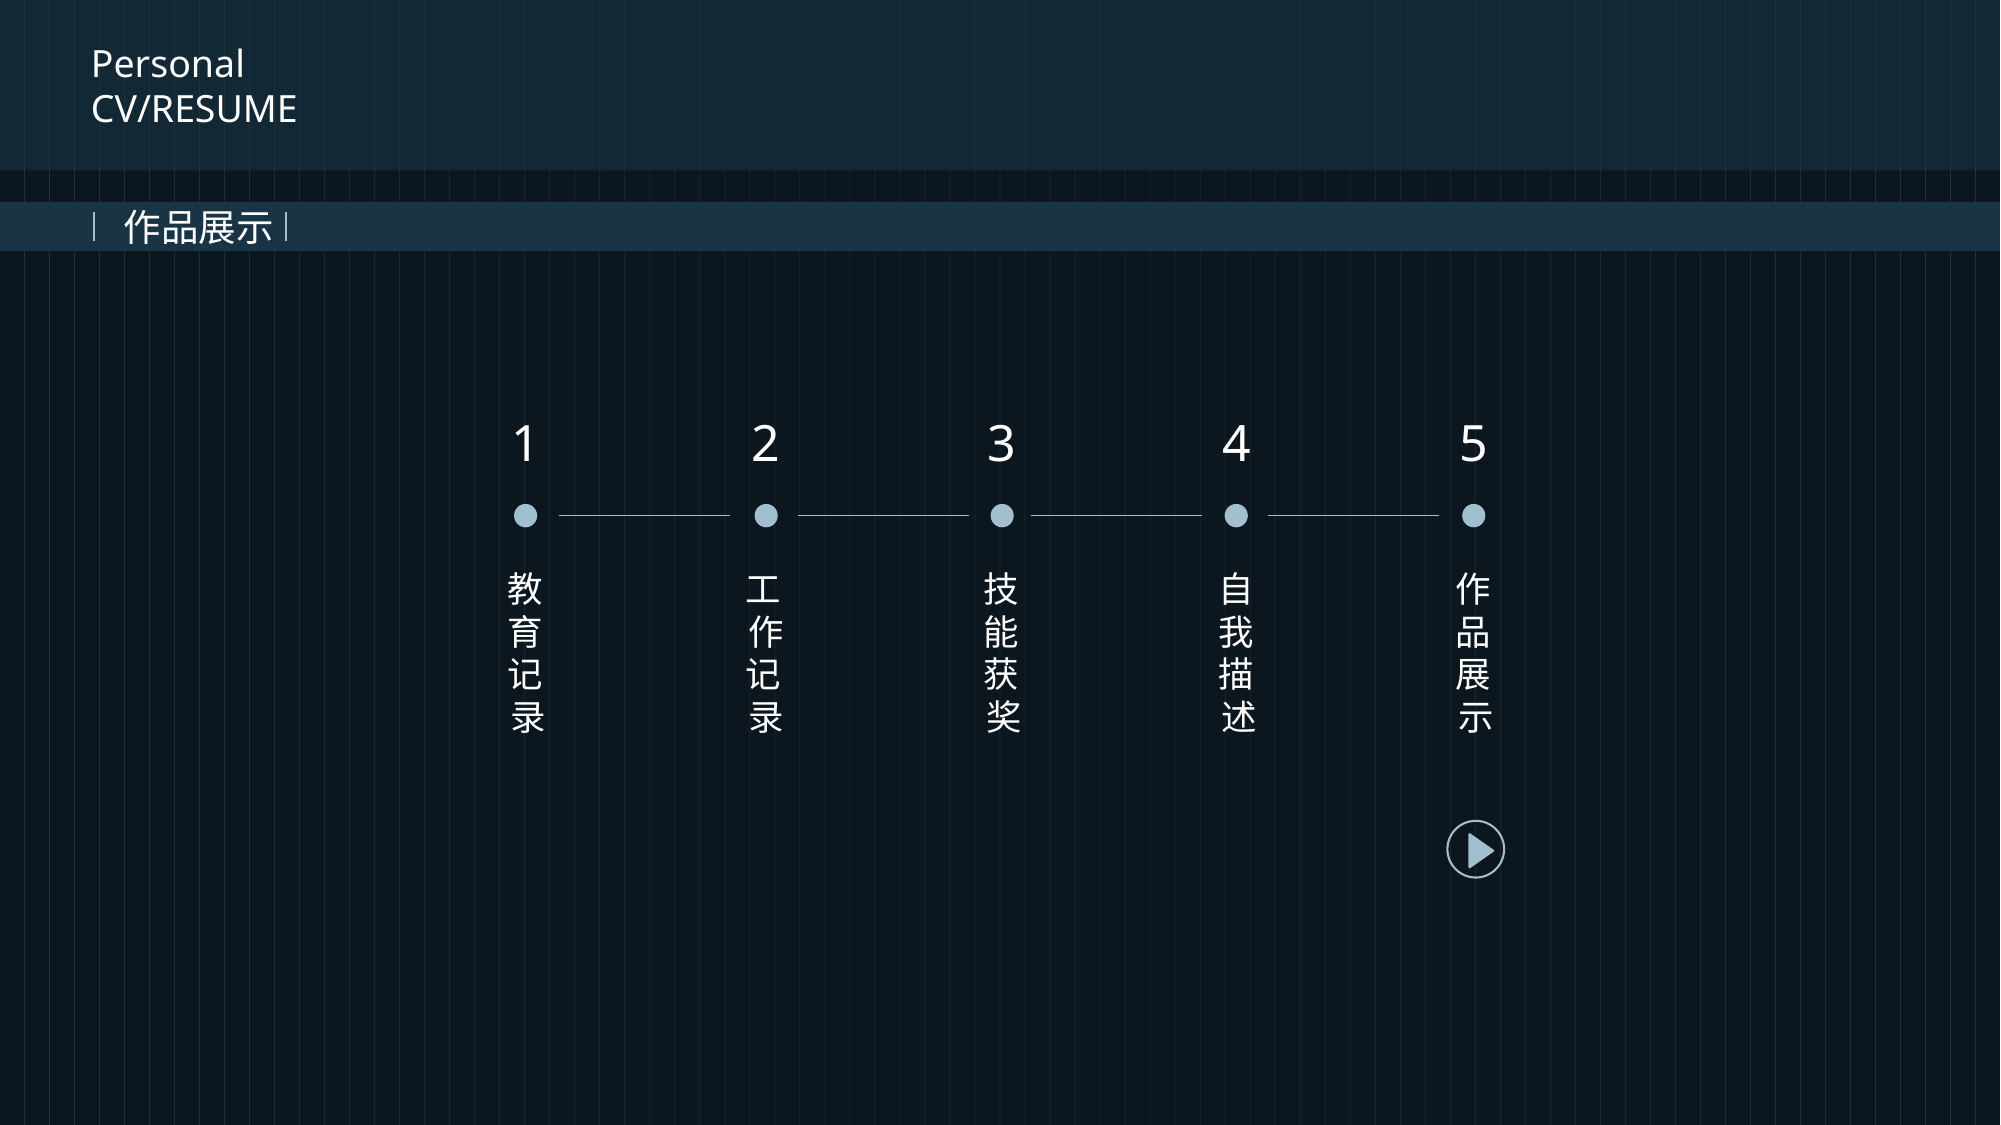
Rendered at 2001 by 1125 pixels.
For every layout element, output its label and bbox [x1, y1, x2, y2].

text_box [513, 503, 1486, 528]
text_box [0, 0, 2000, 171]
picture [0, 171, 2000, 1125]
text_box [1447, 820, 1505, 878]
text_box [481, 404, 1518, 481]
